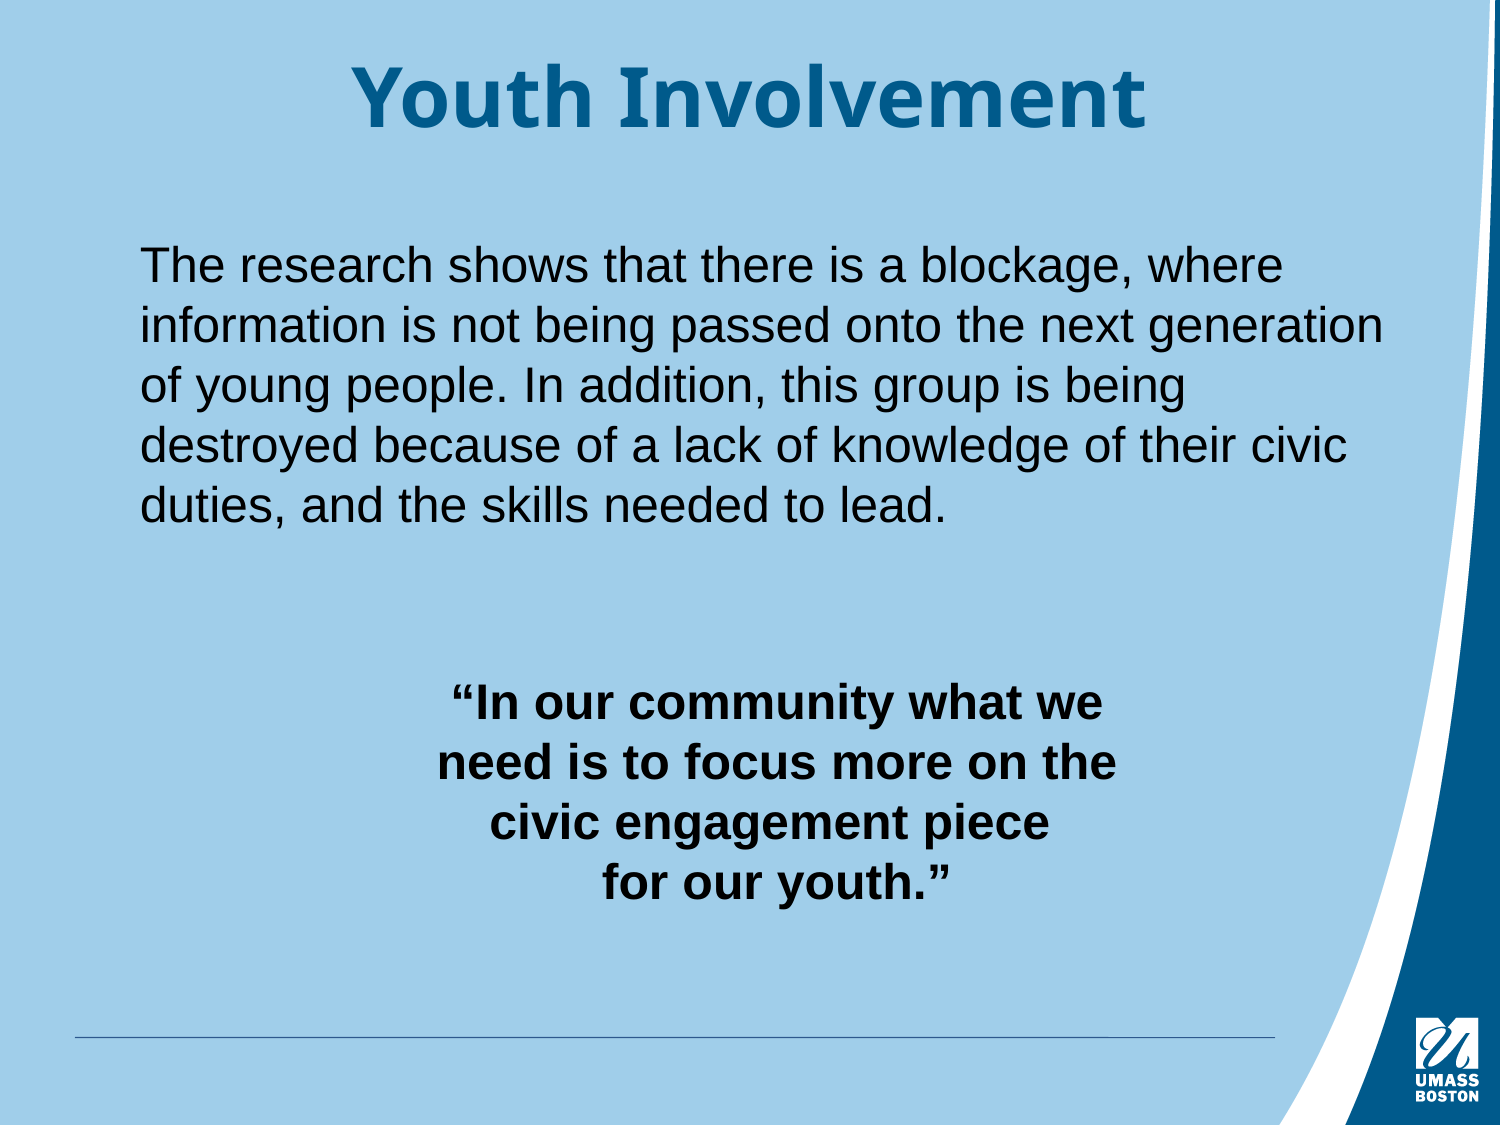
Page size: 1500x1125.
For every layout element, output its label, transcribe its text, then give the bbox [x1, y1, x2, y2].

text_box “In our community what we need is to focus more on the civic engagement piece for our youth.” [383, 662, 1171, 978]
picture [0, 188, 1500, 1125]
text_box The research shows that there is a blockage, where information is not being passed onto the next generation of young people. In addition, this group is being destroyed because of a lack of knowledge of their civic duties, and the skills needed to lead. [124, 224, 1400, 600]
title Youth Involvement [0, 0, 1500, 188]
